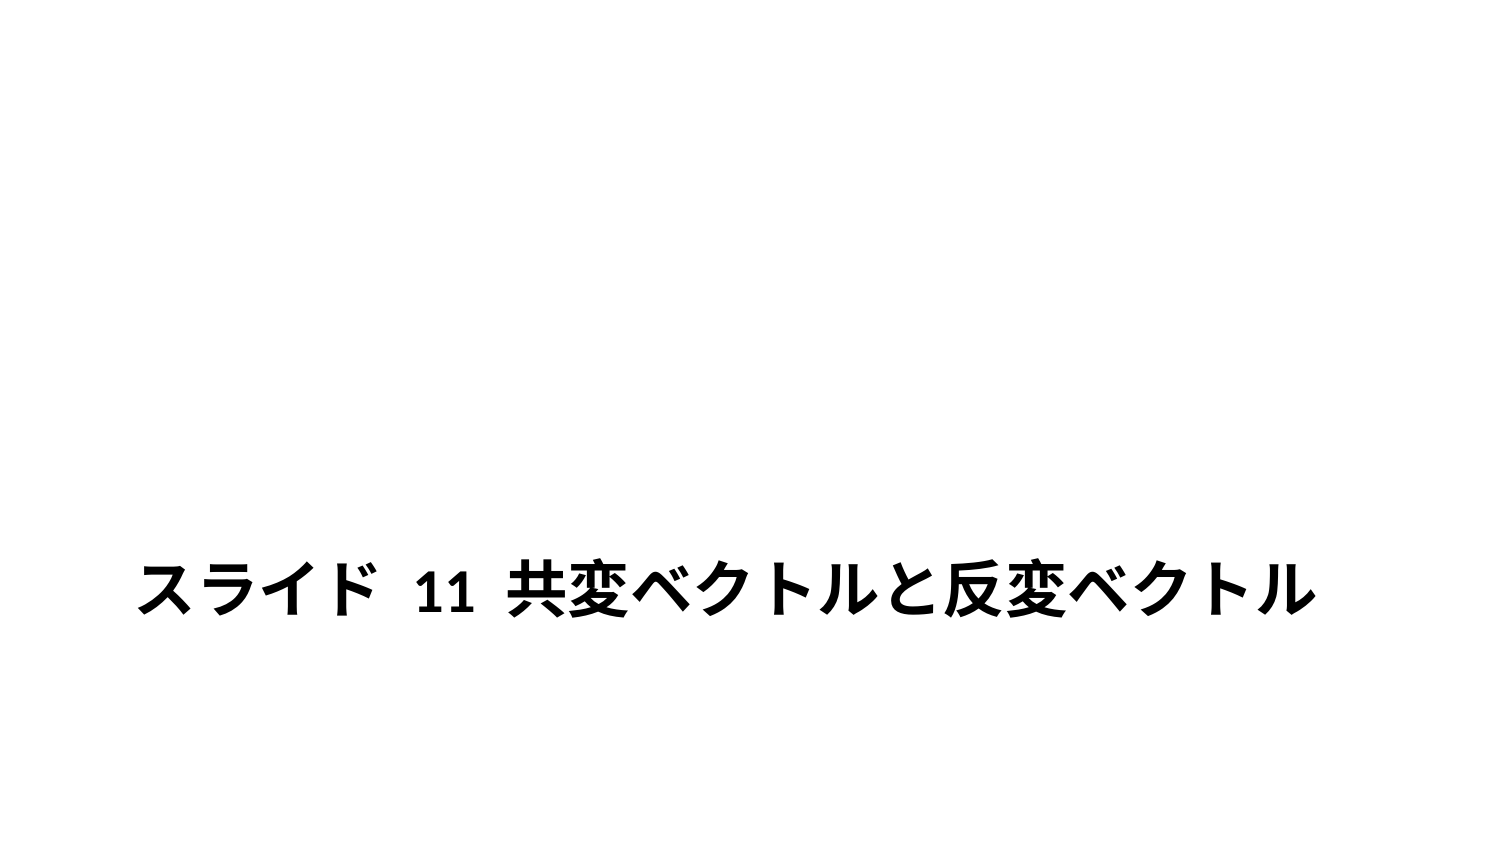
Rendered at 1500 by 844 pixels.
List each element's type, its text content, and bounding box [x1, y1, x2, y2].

title スライド 11 共変ベクトルと反変ベクトル [118, 542, 1394, 710]
